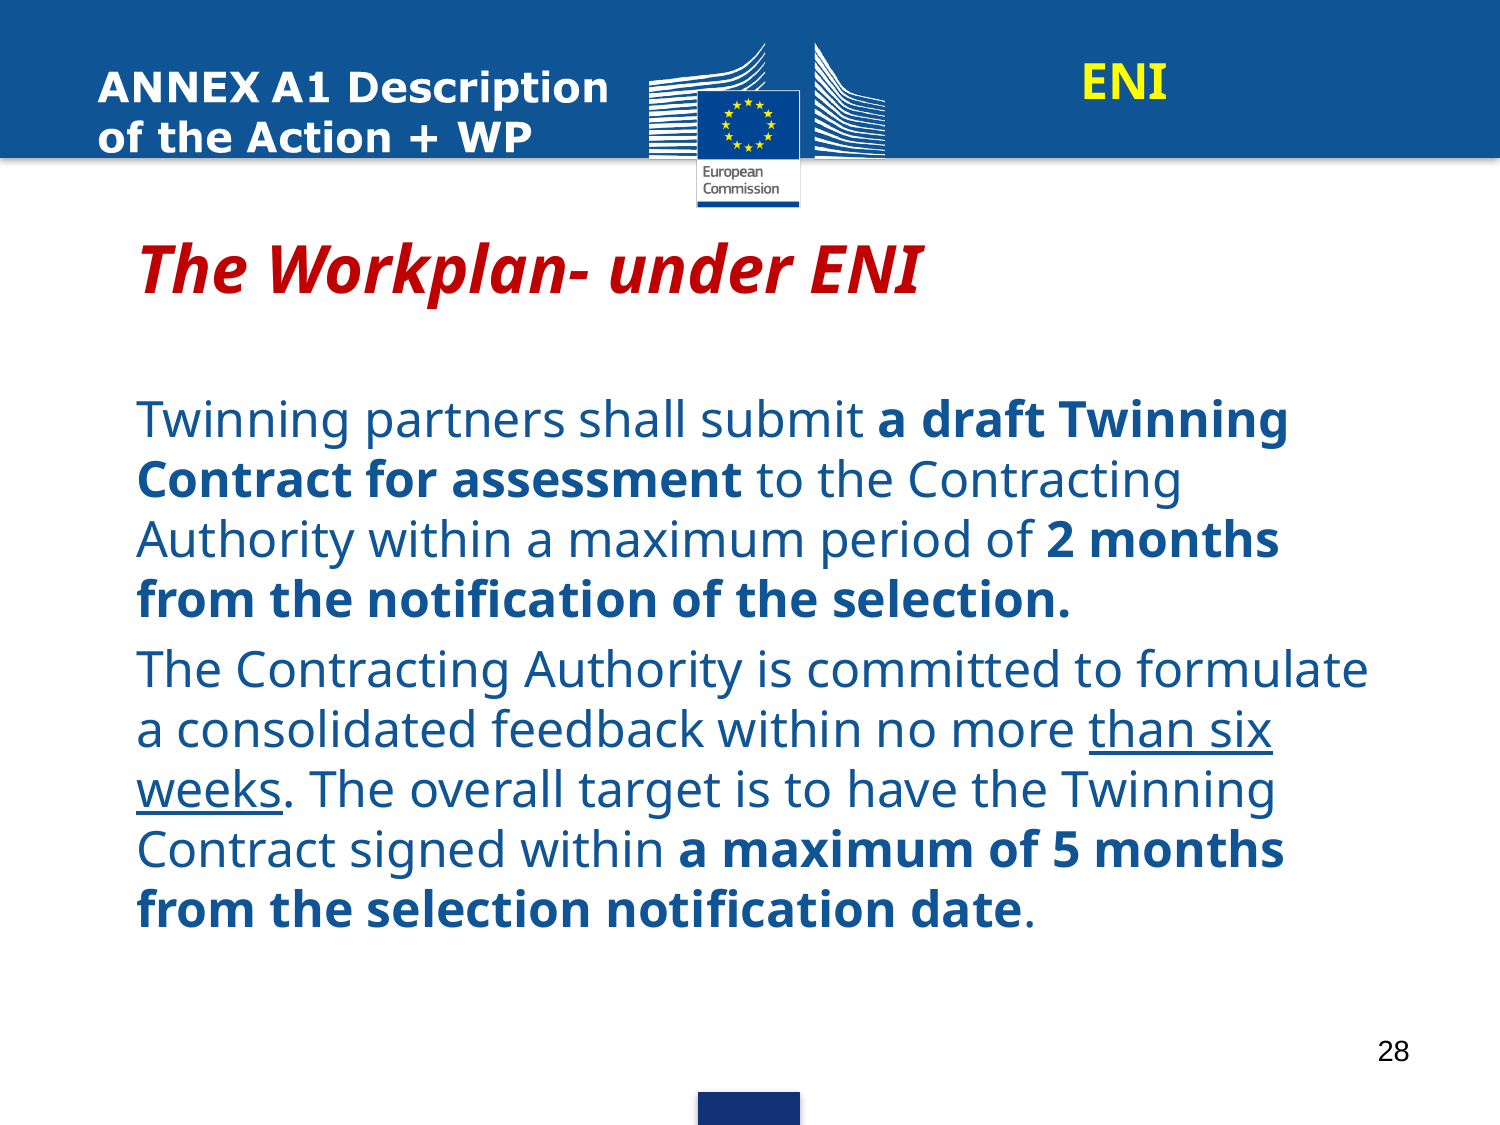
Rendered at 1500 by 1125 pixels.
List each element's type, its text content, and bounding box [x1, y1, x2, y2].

picture [24, 42, 885, 208]
slide_number 28 [1074, 1024, 1425, 1103]
list The Workplan- under ENI Twinning partners shall submit a draft Twinning Contract for assessment to the Contracting Authority within a maximum period of 2 months from the notification of the selection. The Contracting Authority is committed to formulate a consolidated feedback within no more than six weeks. The overall target is to have the Twinning Contract signed within a maximum of 5 months from the selection notification date. [64, 219, 1425, 988]
text_box ENI [852, 41, 1500, 130]
